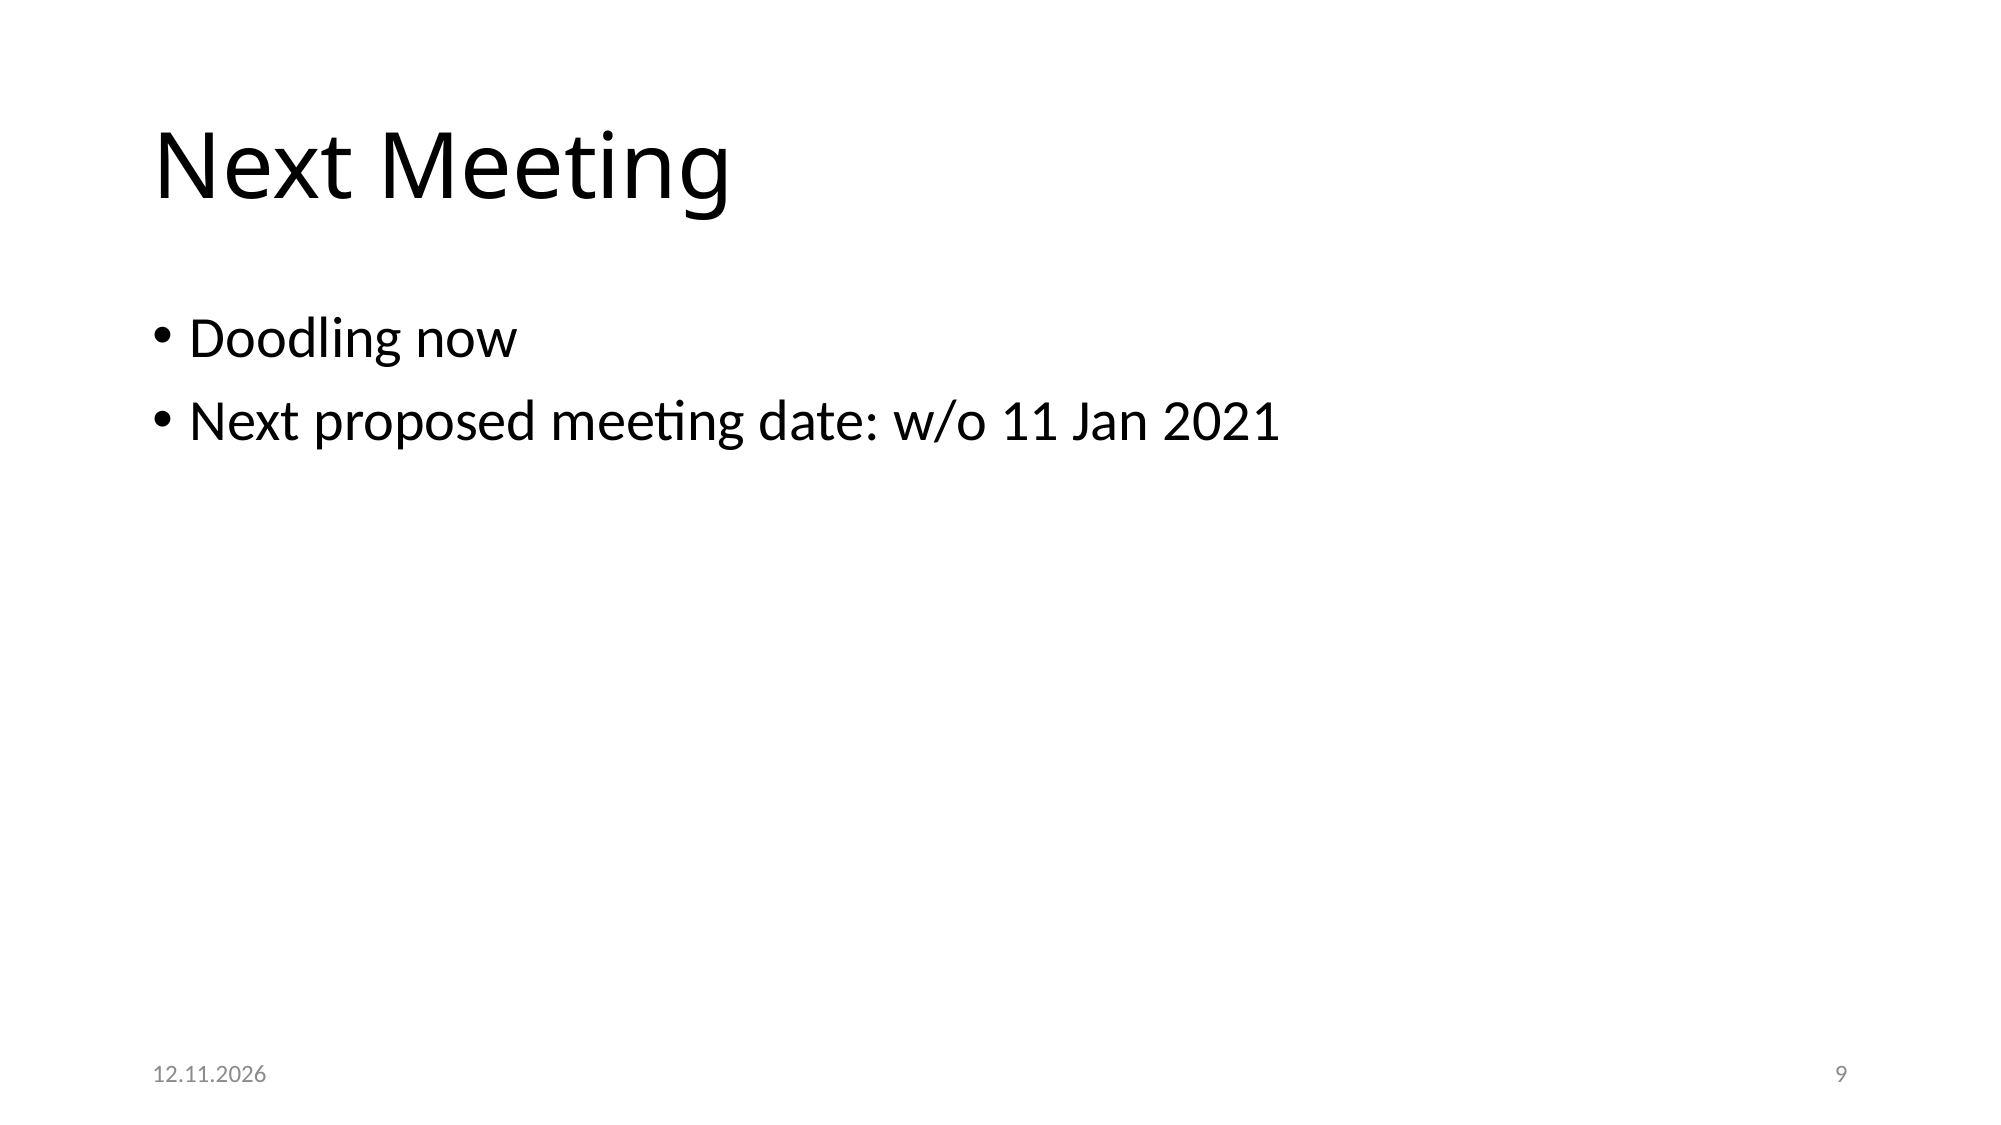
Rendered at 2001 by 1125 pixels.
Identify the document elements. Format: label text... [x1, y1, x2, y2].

title Next Meeting [137, 59, 1863, 278]
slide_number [137, 1042, 588, 1103]
list Doodling now Next proposed meeting date: w/o 11 Jan 2021 [137, 299, 1863, 1014]
slide_number 10 [1412, 1042, 1863, 1103]
